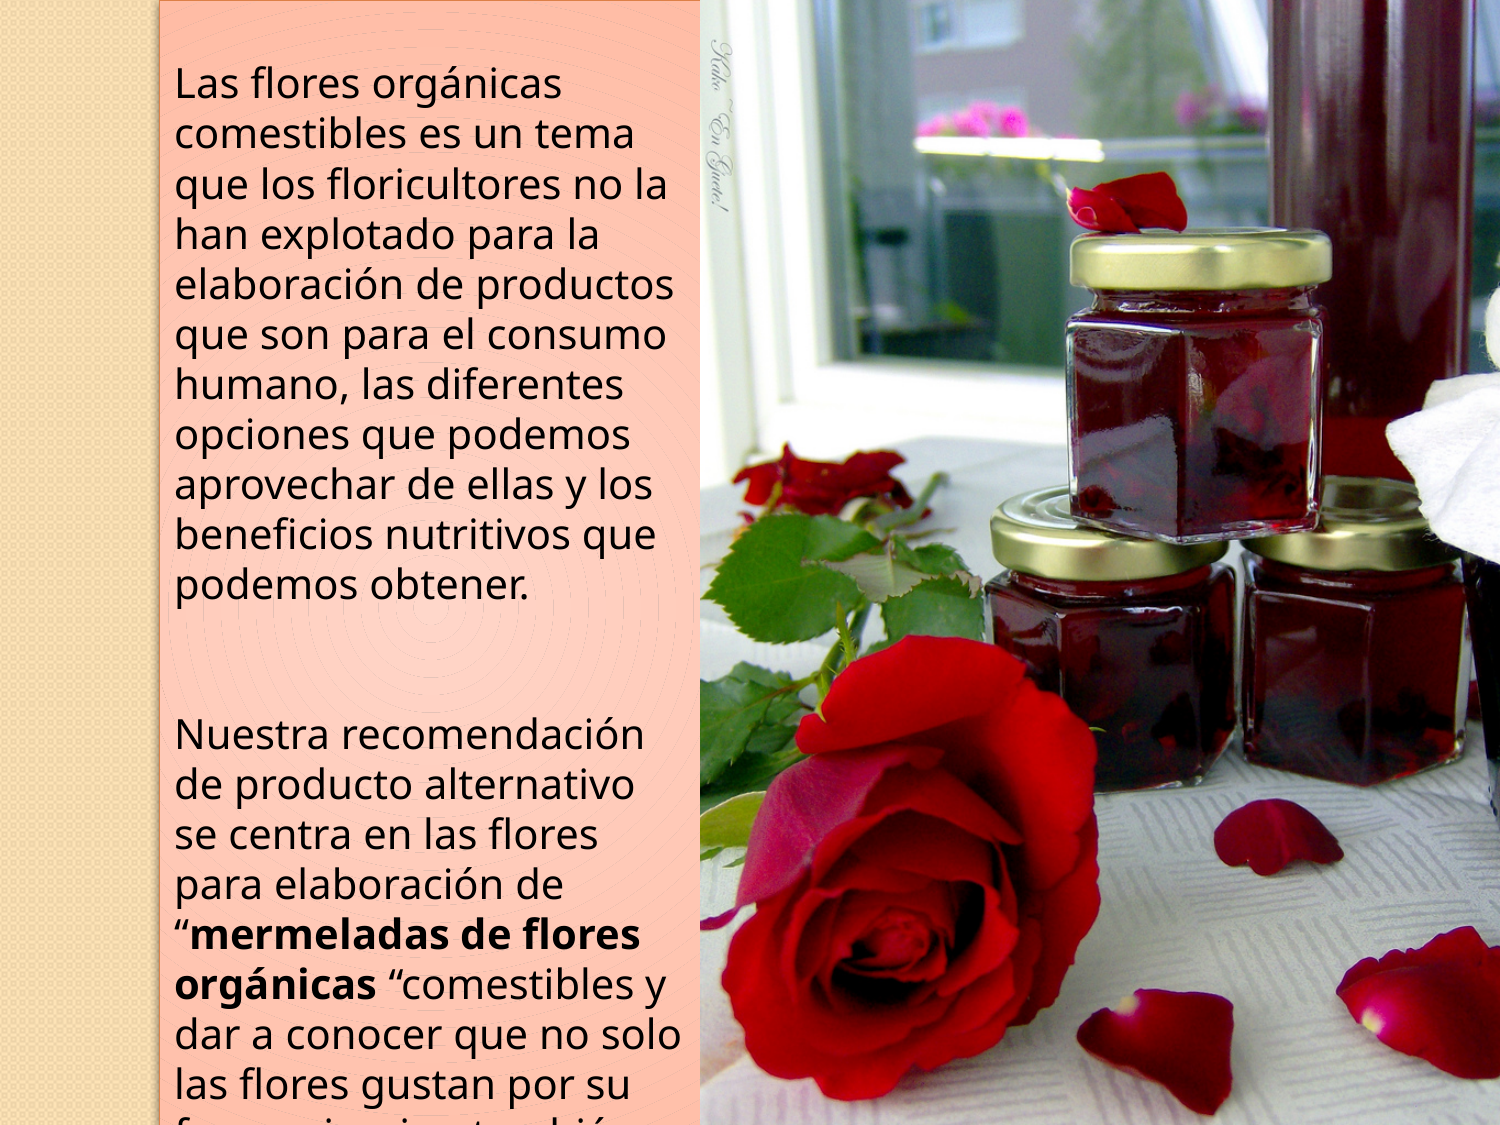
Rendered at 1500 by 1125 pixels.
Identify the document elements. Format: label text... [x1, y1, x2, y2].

picture [699, 0, 1500, 1125]
text_box Las flores orgánicas comestibles es un tema que los floricultores no la han explotado para la elaboración de productos que son para el consumo humano, las diferentes opciones que podemos aprovechar de ellas y los beneficios nutritivos que podemos obtener. Nuestra recomendación de producto alternativo se centra en las flores para elaboración de “mermeladas de flores orgánicas “comestibles y dar a conocer que no solo las flores gustan por su fragancia, sino también por su sabor y nutrientes. [159, 0, 696, 1125]
